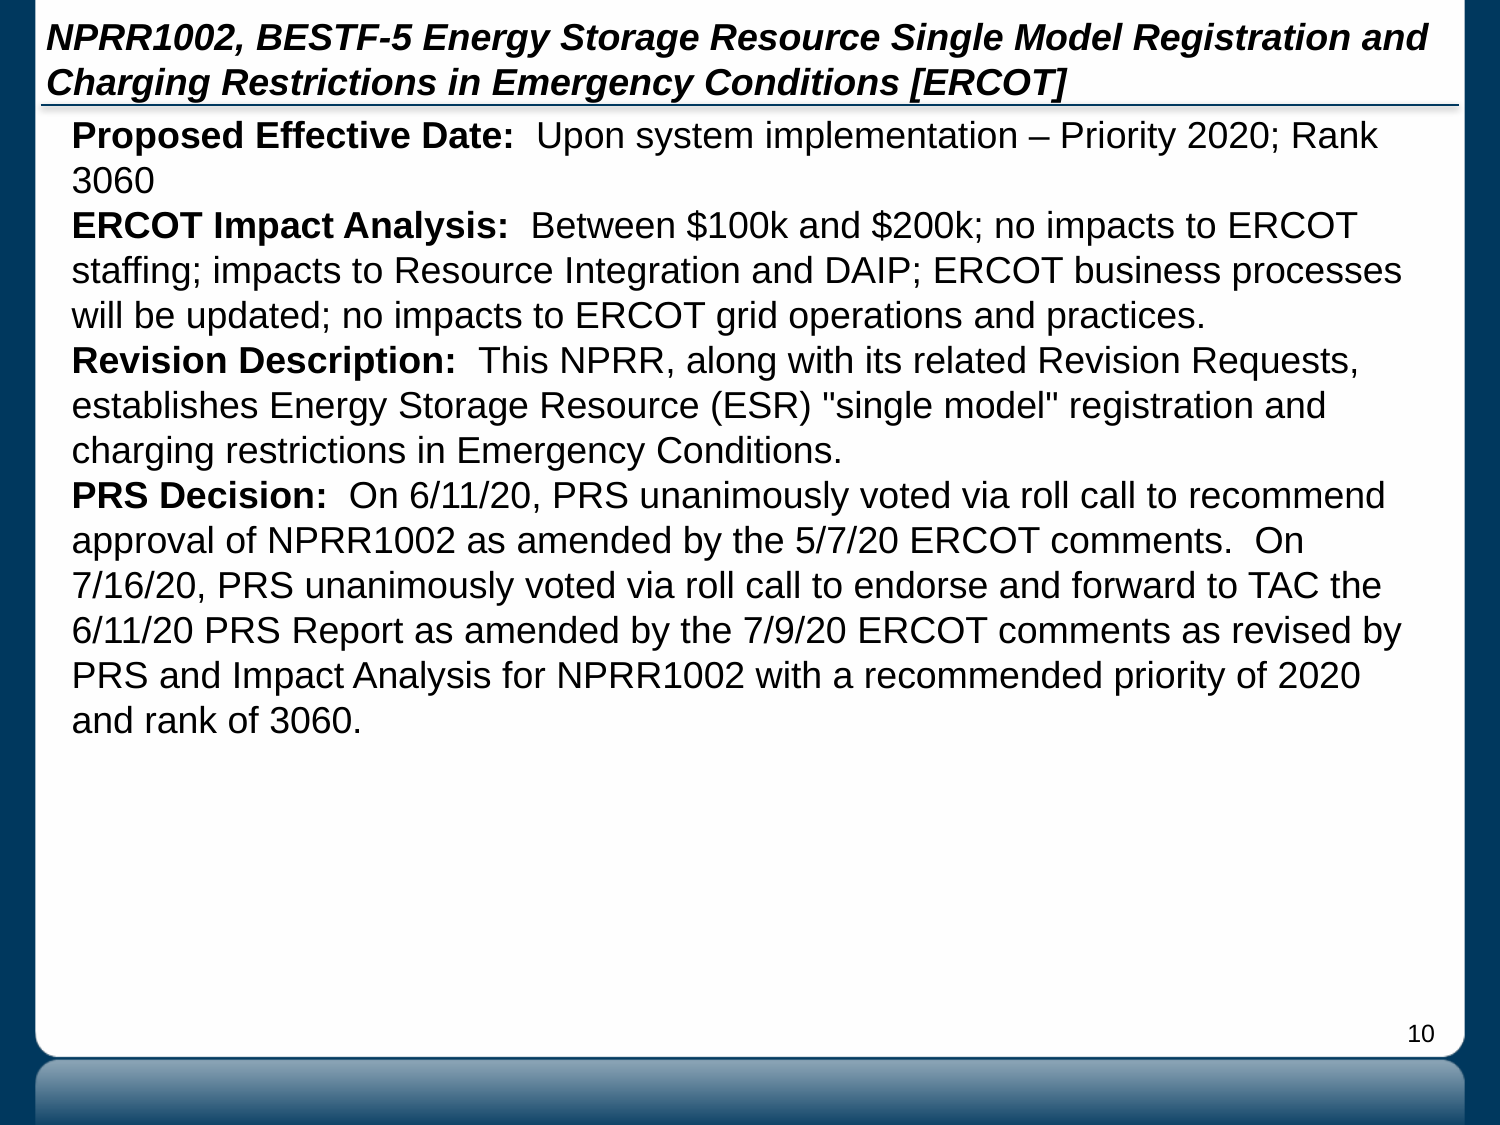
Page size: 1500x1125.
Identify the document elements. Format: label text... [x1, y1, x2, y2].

title NPRR1002, BESTF-5 Energy Storage Resource Single Model Registration and Charging Restrictions in Emergency Conditions [ERCOT] [31, 20, 1464, 97]
picture [35, 0, 1465, 1125]
text_box Proposed Effective Date: Upon system implementation – Priority 2020; Rank 3060 ERCOT Impact Analysis: Between $100k and $200k; no impacts to ERCOT staffing; impacts to Resource Integration and DAIP; ERCOT business processes will be updated; no impacts to ERCOT grid operations and practices. Revision Description: This NPRR, along with its related Revision Requests, establishes Energy Storage Resource (ESR) "single model" registration and charging restrictions in Emergency Conditions. PRS Decision: On 6/11/20, PRS unanimously voted via roll call to recommend approval of NPRR1002 as amended by the 5/7/20 ERCOT comments. On 7/16/20, PRS unanimously voted via roll call to endorse and forward to TAC the 6/11/20 PRS Report as amended by the 7/9/20 ERCOT comments as revised by PRS and Impact Analysis for NPRR1002 with a recommended priority of 2020 and rank of 3060. [56, 103, 1448, 749]
